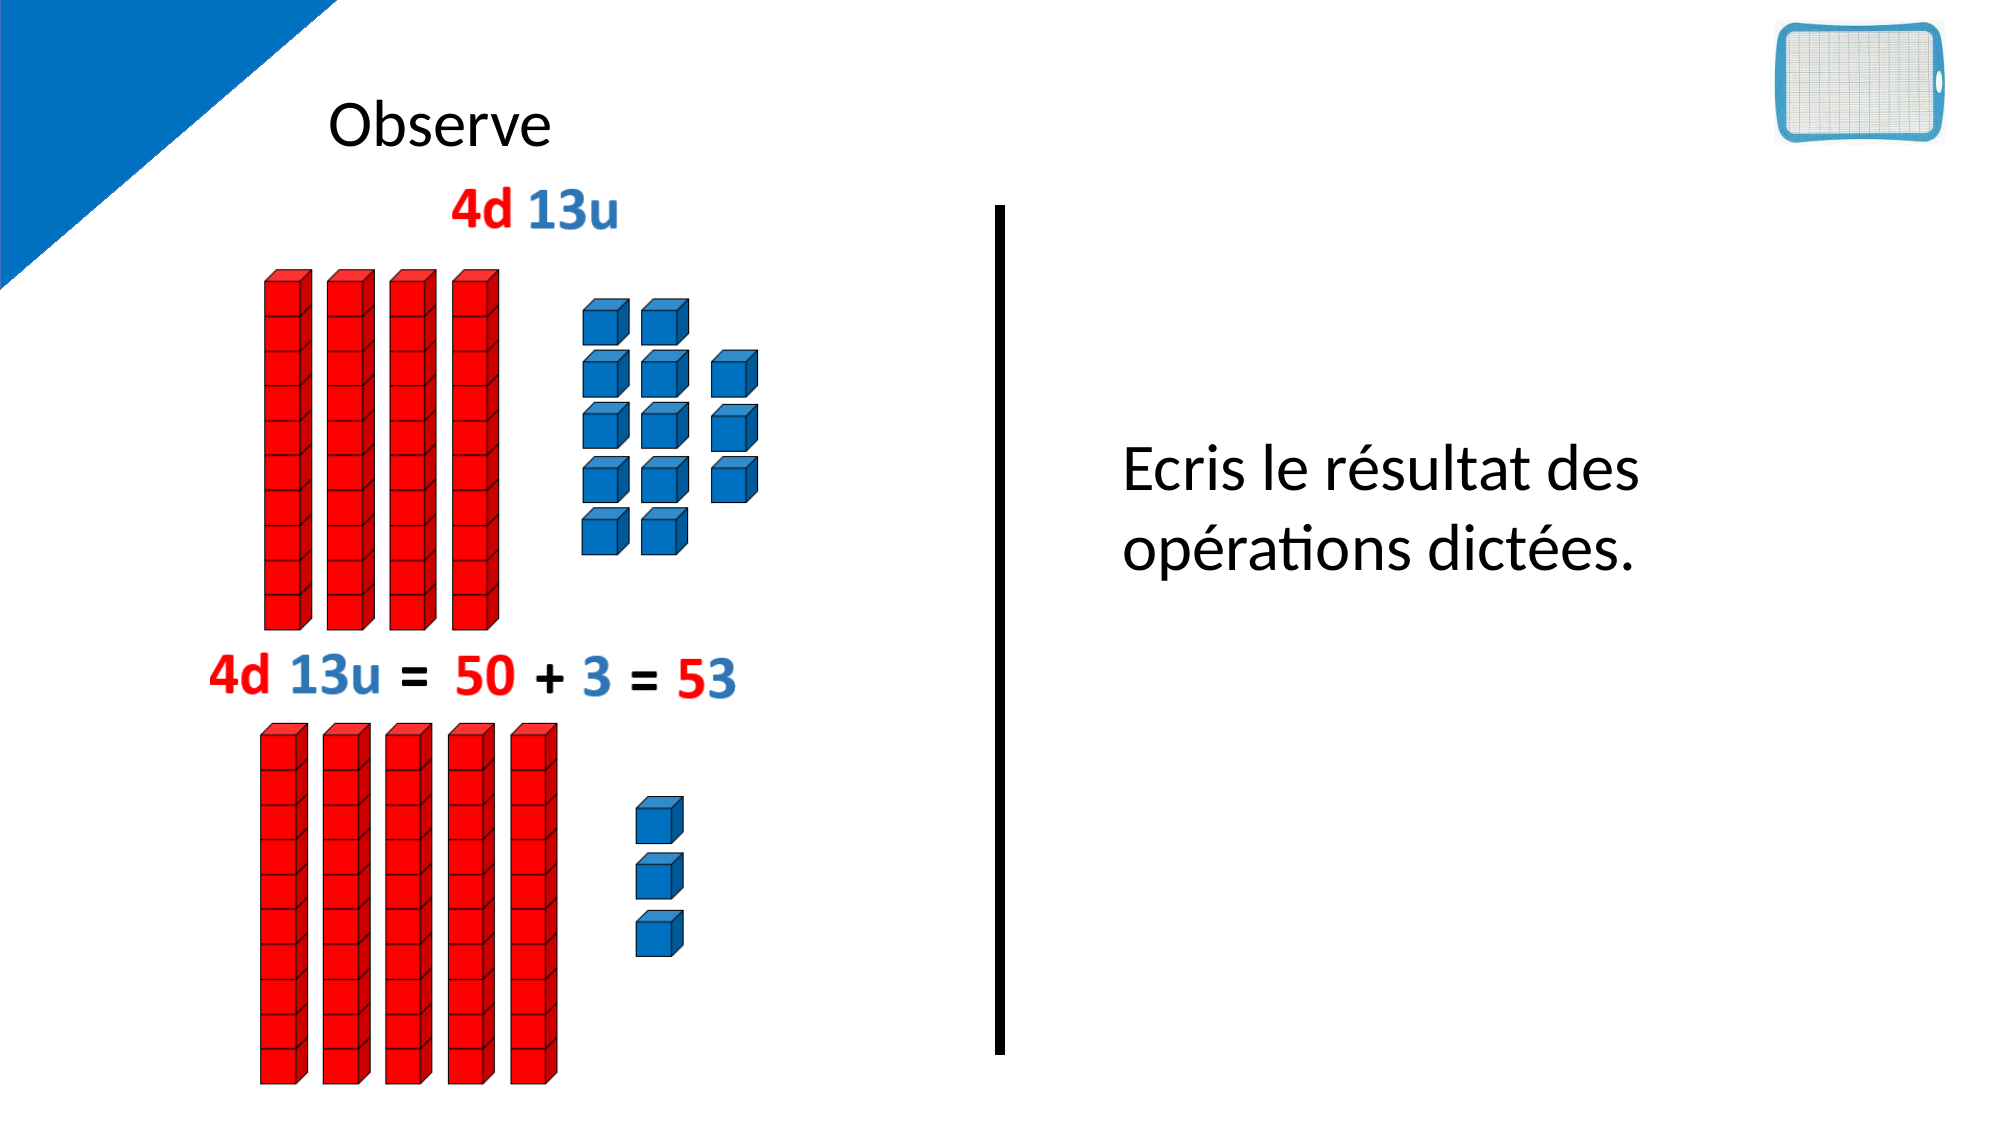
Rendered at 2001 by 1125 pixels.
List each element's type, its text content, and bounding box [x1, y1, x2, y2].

text_box Ecris le résultat des opérations dictées. [1107, 416, 1715, 592]
text_box [0, 0, 337, 290]
text_box Observe [313, 72, 921, 168]
picture [1774, 20, 1945, 145]
picture [210, 168, 780, 1098]
